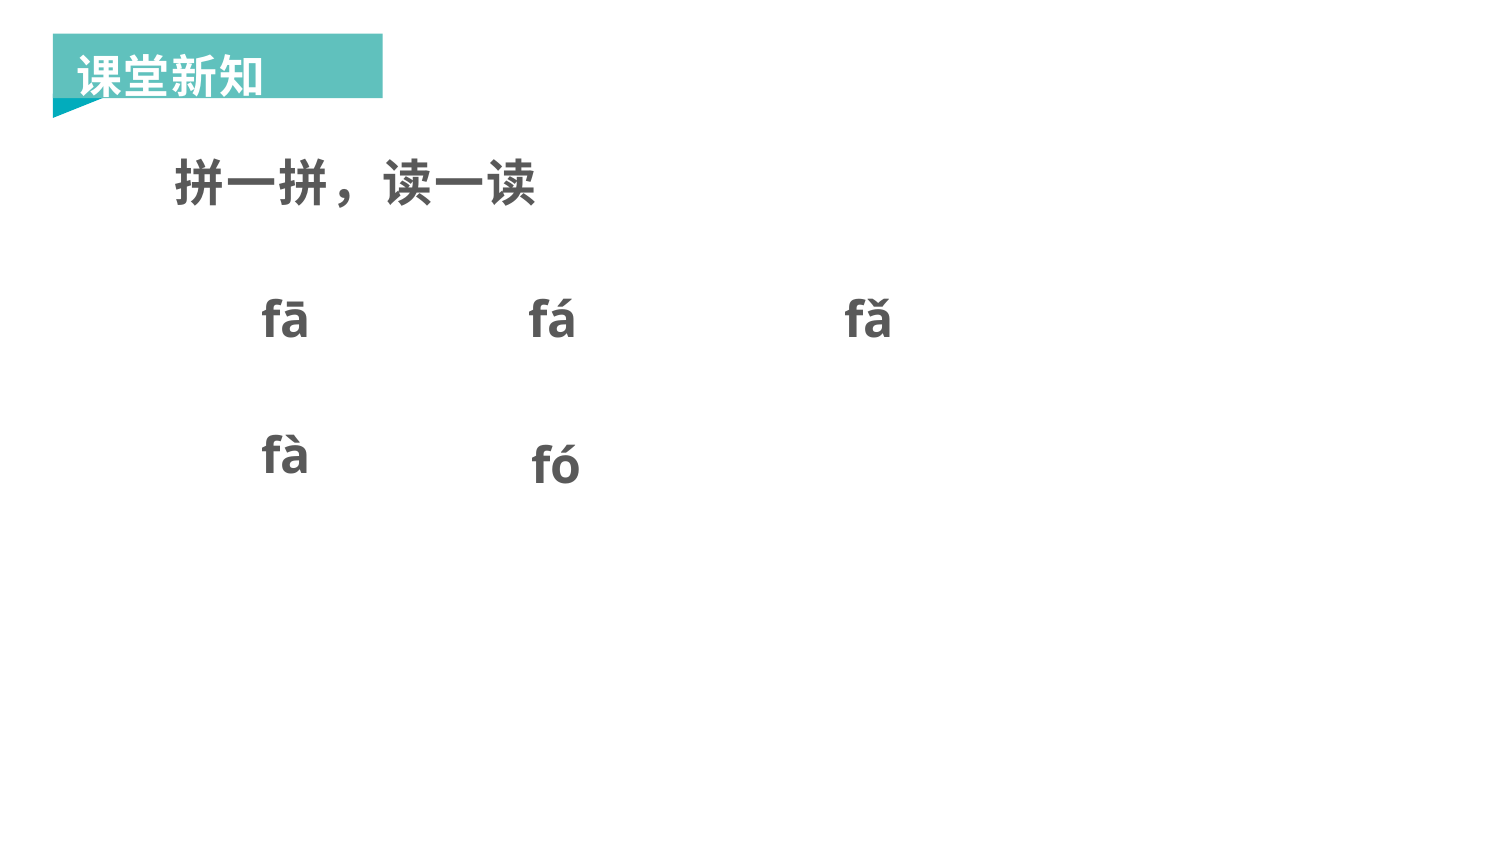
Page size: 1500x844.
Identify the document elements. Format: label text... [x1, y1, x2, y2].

text_box fǎ [829, 280, 910, 355]
text_box fó [516, 426, 597, 502]
text_box fà [246, 416, 439, 492]
list 课堂新知 [61, 46, 383, 94]
text_box fá [514, 280, 594, 355]
text_box 拼一拼，读一读 [159, 151, 574, 199]
text_box fā [246, 280, 327, 355]
